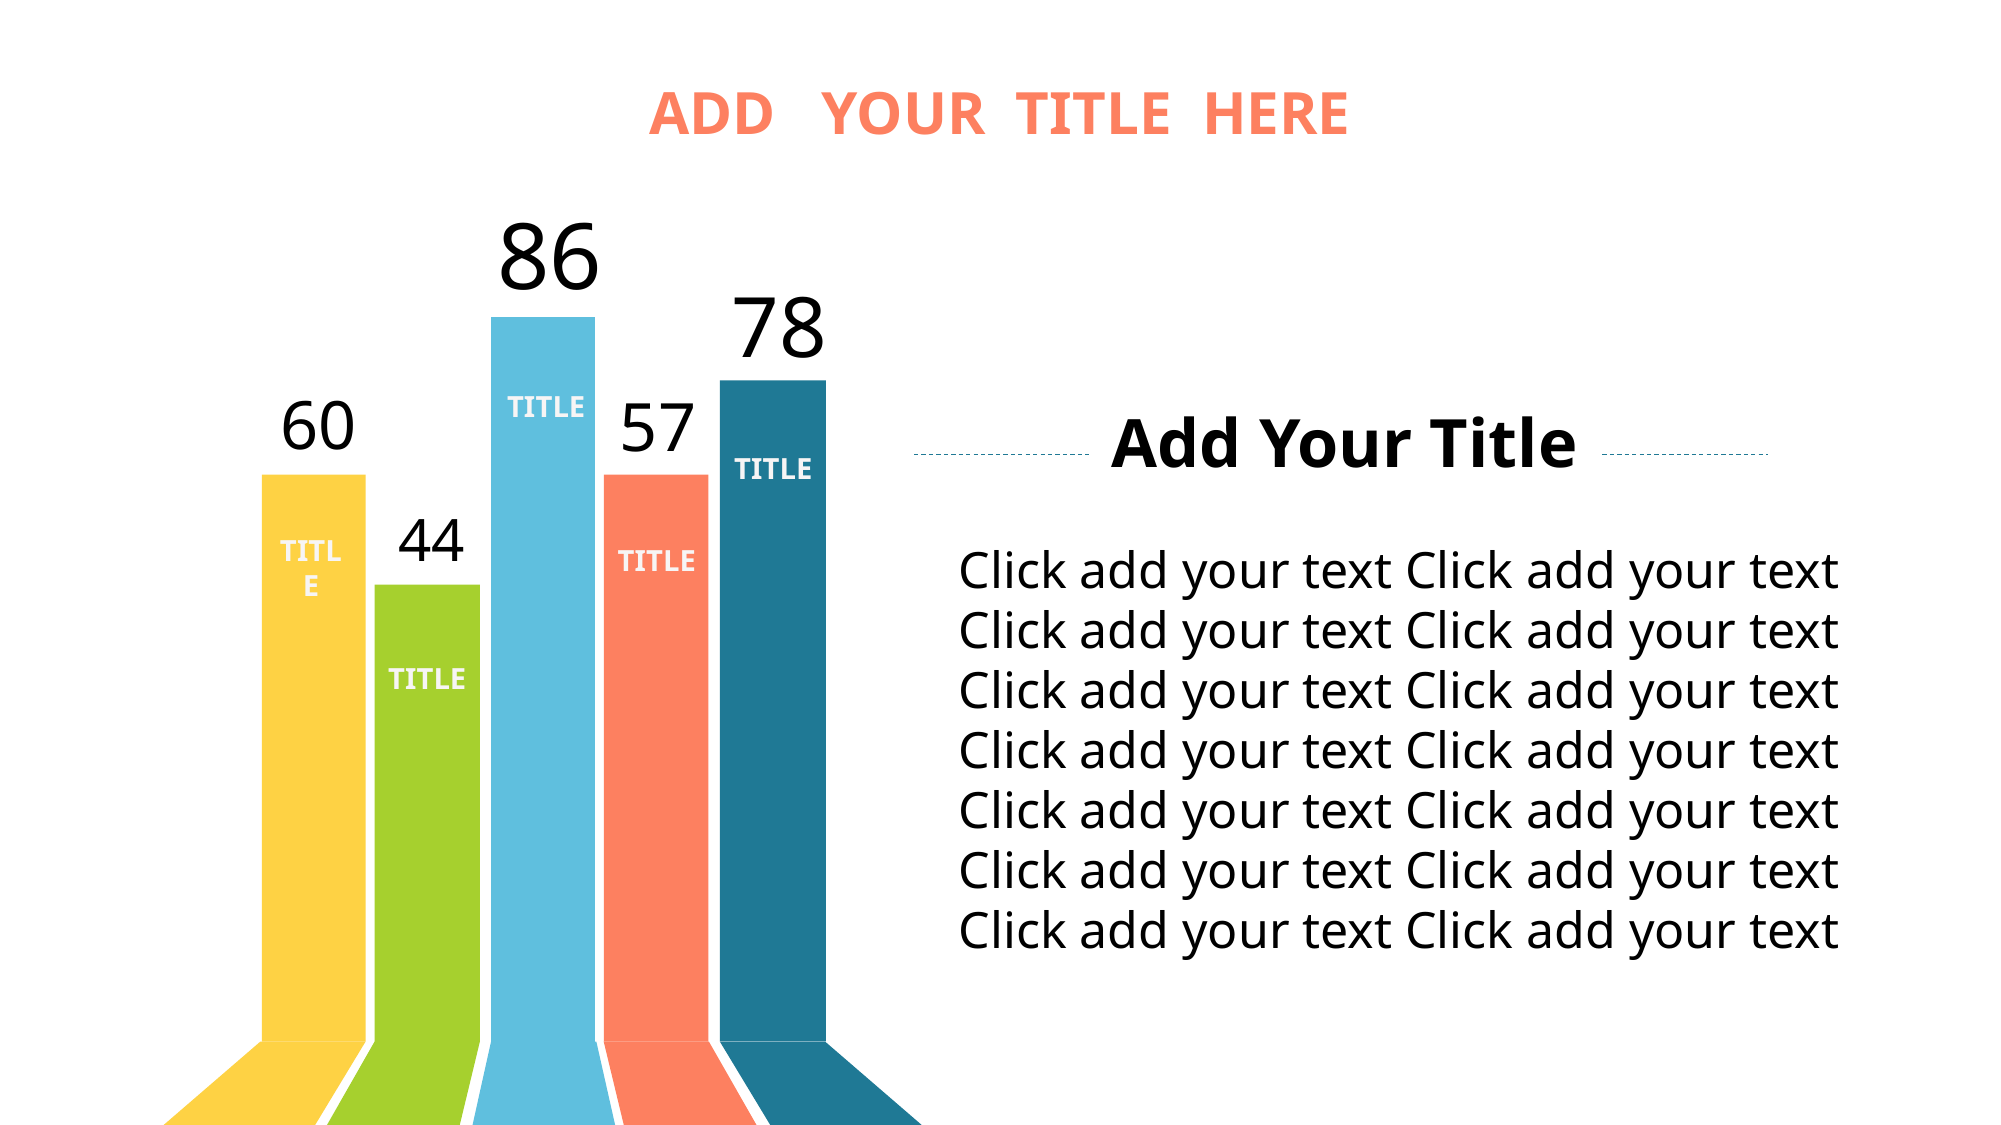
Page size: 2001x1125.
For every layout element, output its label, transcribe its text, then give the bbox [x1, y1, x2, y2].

text_box 78 [716, 266, 842, 378]
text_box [696, 379, 1067, 1125]
text_box 44 [383, 495, 439, 581]
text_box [18, 473, 366, 1125]
text_box 60 [265, 375, 372, 470]
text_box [258, 584, 439, 1125]
text_box 86 [482, 190, 618, 315]
text_box ADD YOUR TITLE HERE [496, 68, 1504, 154]
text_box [444, 316, 643, 1125]
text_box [913, 393, 1768, 490]
text_box Click add your text Click add your text Click add your text Click add your text Click add your text Click add your text Click add your text Click add your text Click add your text Click add your text Click add your text Click add your text Click add your text Click add your text [1073, 531, 1868, 966]
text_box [648, 474, 825, 1125]
text_box 57 [648, 377, 712, 472]
